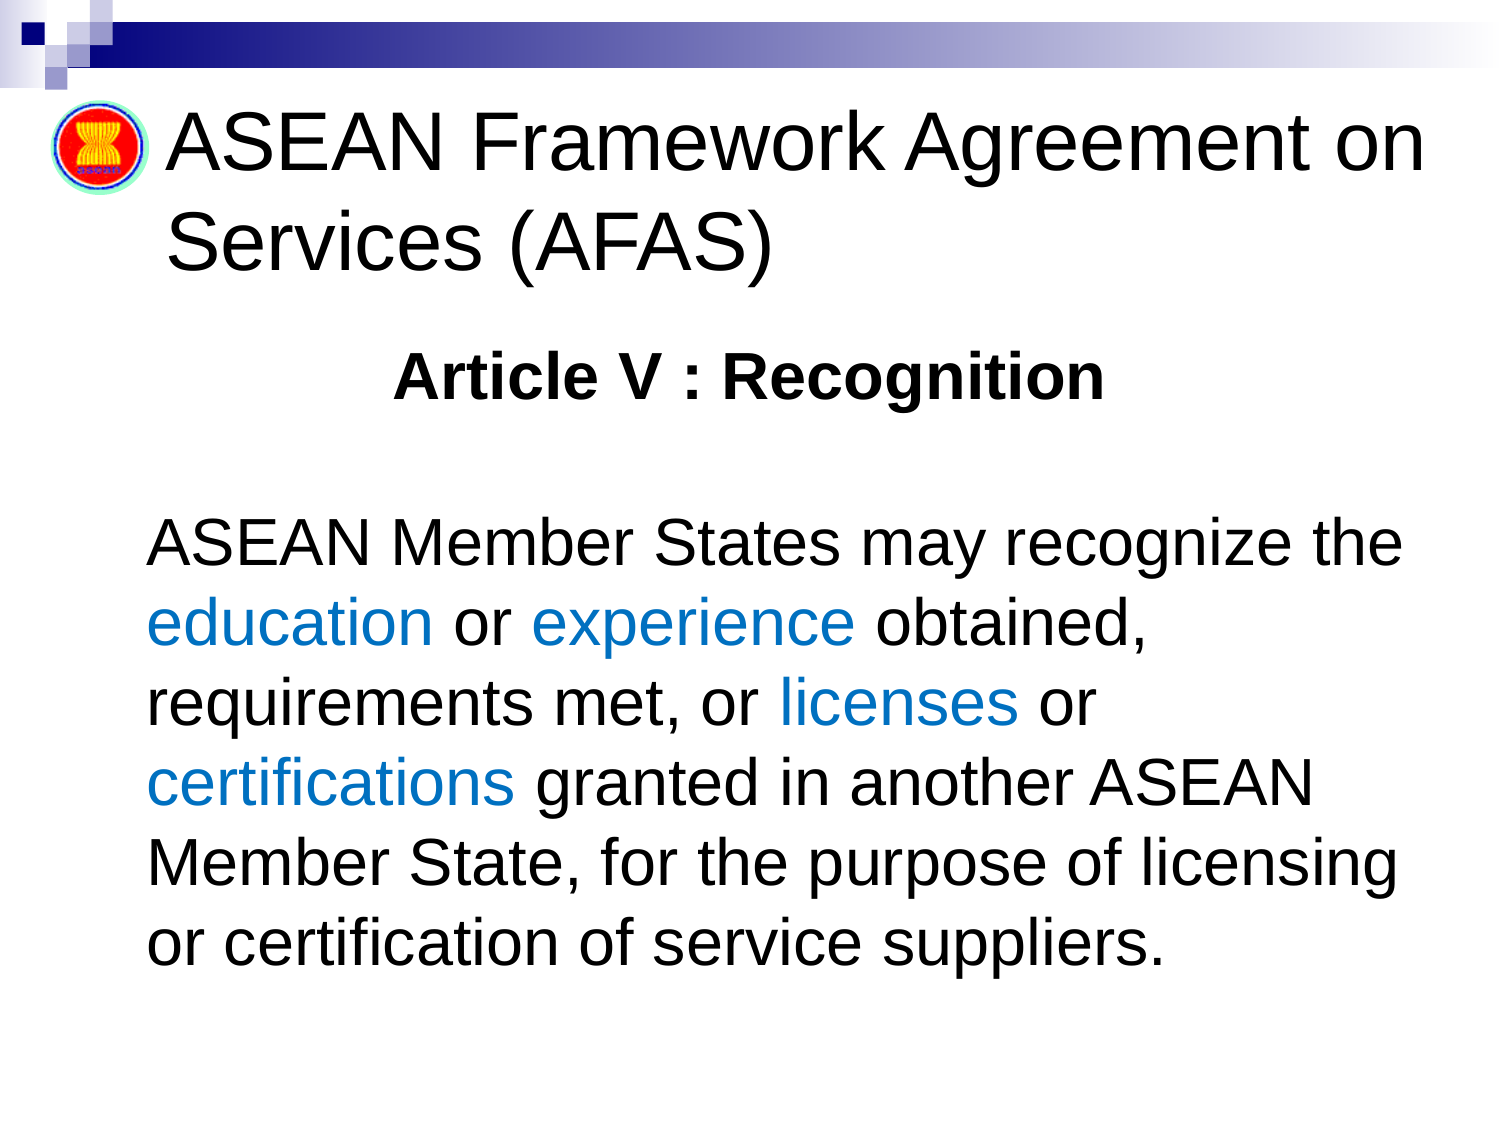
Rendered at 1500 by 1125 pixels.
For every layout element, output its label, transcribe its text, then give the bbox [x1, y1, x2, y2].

title ASEAN Framework Agreement on Services (AFAS) [149, 74, 1500, 301]
list Article V : Recognition ASEAN Member States may recognize the education or experience obtained, requirements met, or licenses or certifications granted in another ASEAN Member State, for the purpose of licensing or certification of service suppliers. [74, 324, 1426, 963]
picture [50, 100, 150, 196]
